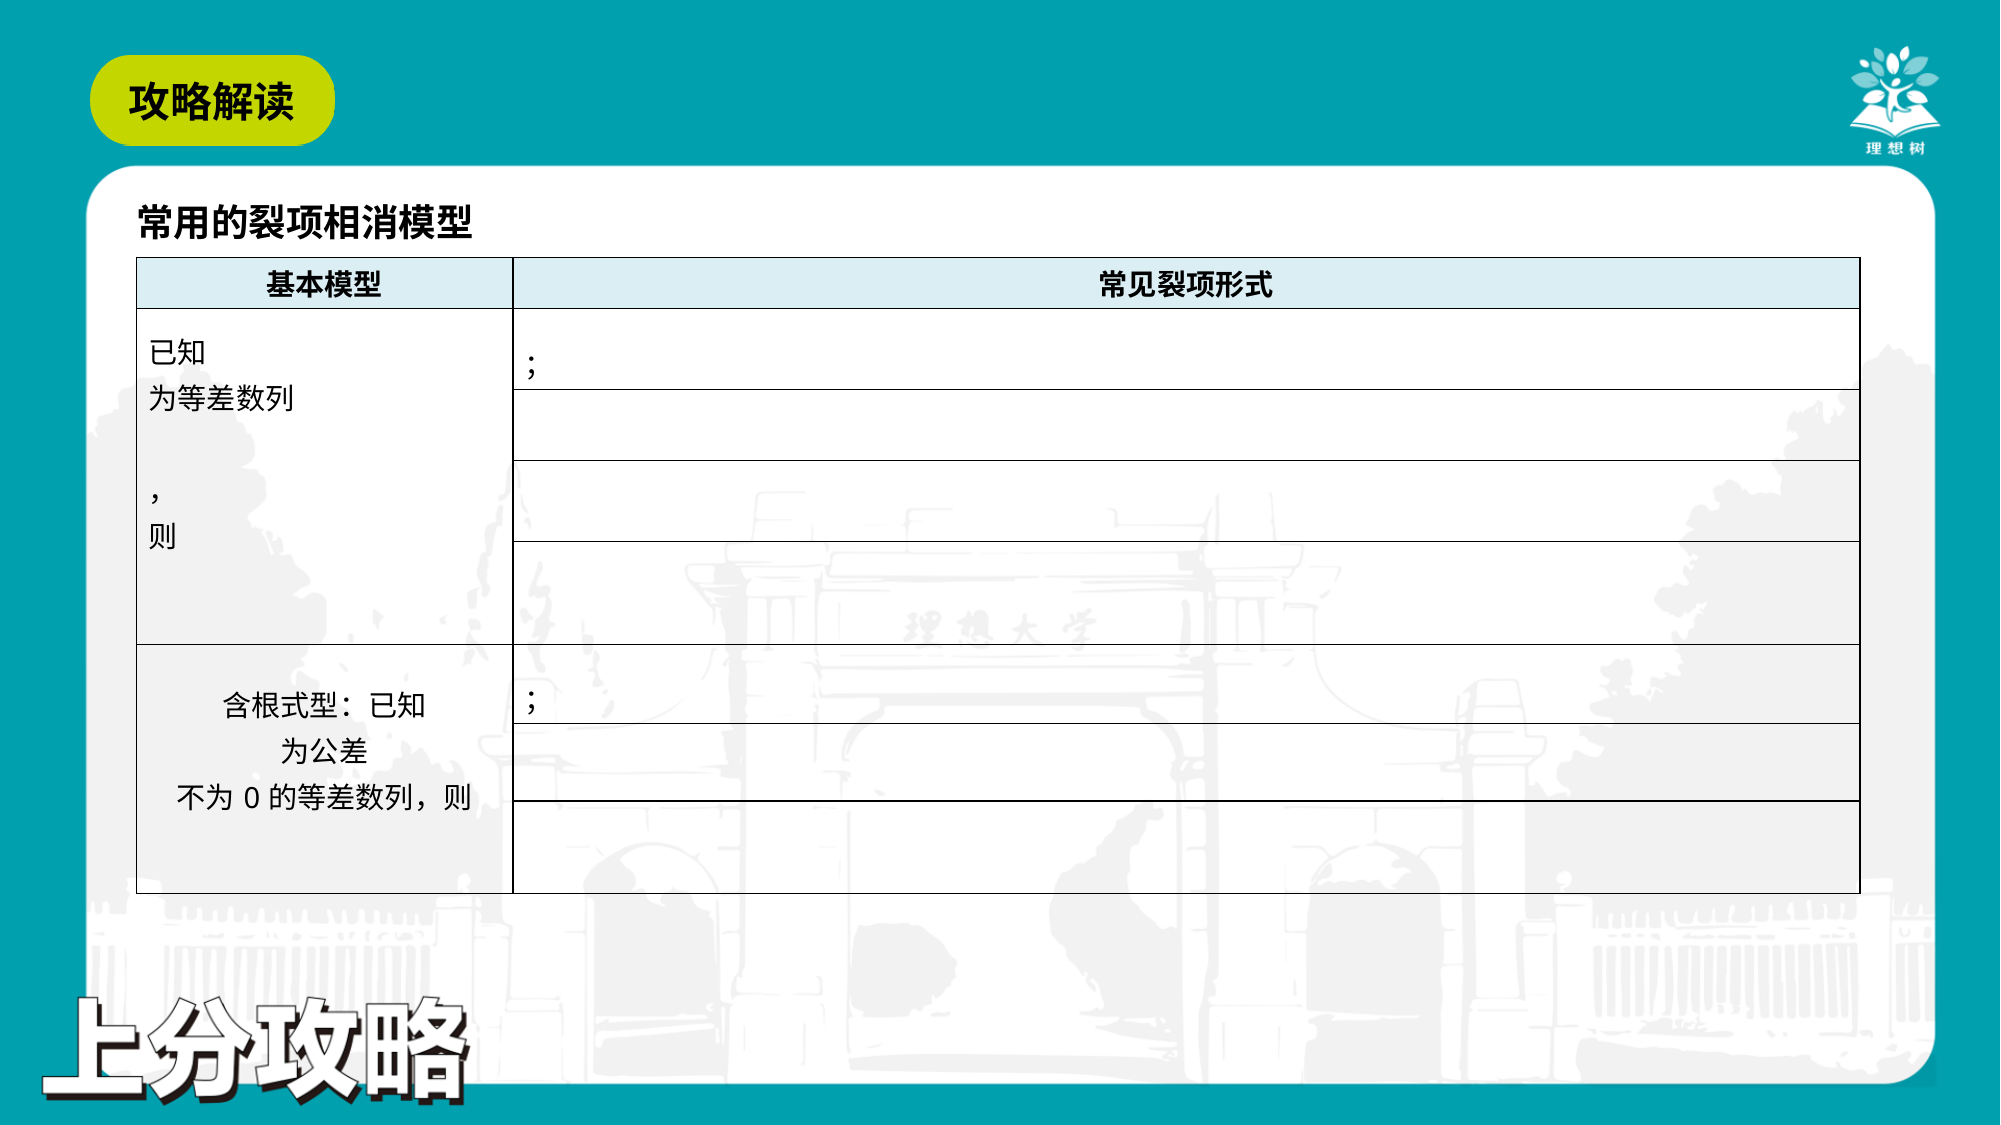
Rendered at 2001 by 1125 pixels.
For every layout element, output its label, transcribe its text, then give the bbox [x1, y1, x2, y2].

text_box 常用的裂项相消模型#1.1 [136, 177, 1865, 236]
picture [0, 0, 2000, 1125]
